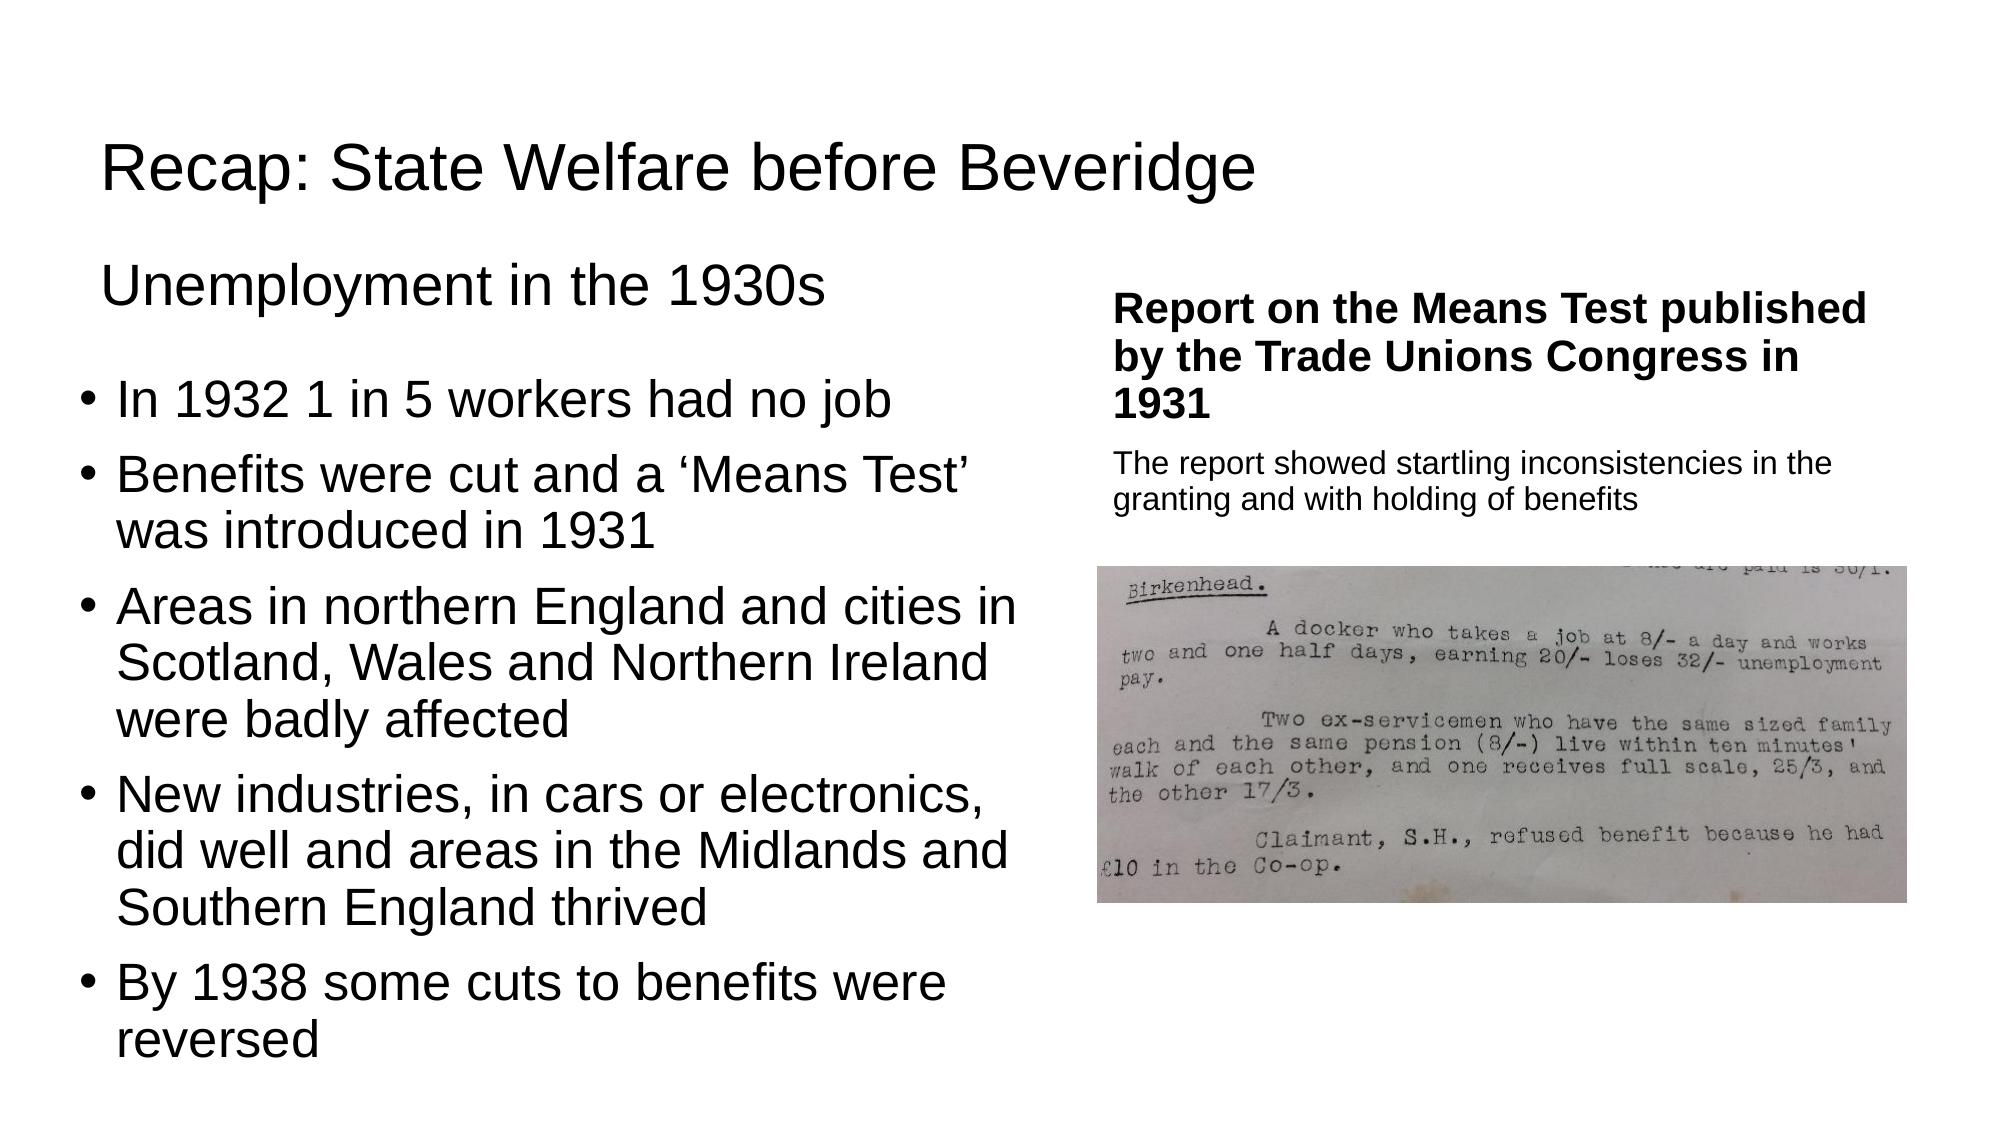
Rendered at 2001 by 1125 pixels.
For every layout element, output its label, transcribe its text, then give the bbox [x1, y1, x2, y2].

list Report on the Means Test published by the Trade Unions Congress in 1931 The report showed startling inconsistencies in the granting and with holding of benefits [1097, 275, 1907, 525]
list In 1932 1 in 5 workers had no job Benefits were cut and a ‘Means Test’ was introduced in 1931 Areas in northern England and cities in Scotland, Wales and Northern Ireland were badly affected New industries, in cars or electronics, did well and areas in the Midlands and Southern England thrived By 1938 some cuts to benefits were reversed [64, 364, 1041, 1088]
list Unemployment in the 1930s [85, 251, 1007, 364]
title Recap: State Welfare before Beveridge [85, 59, 1863, 278]
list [1097, 566, 1907, 903]
